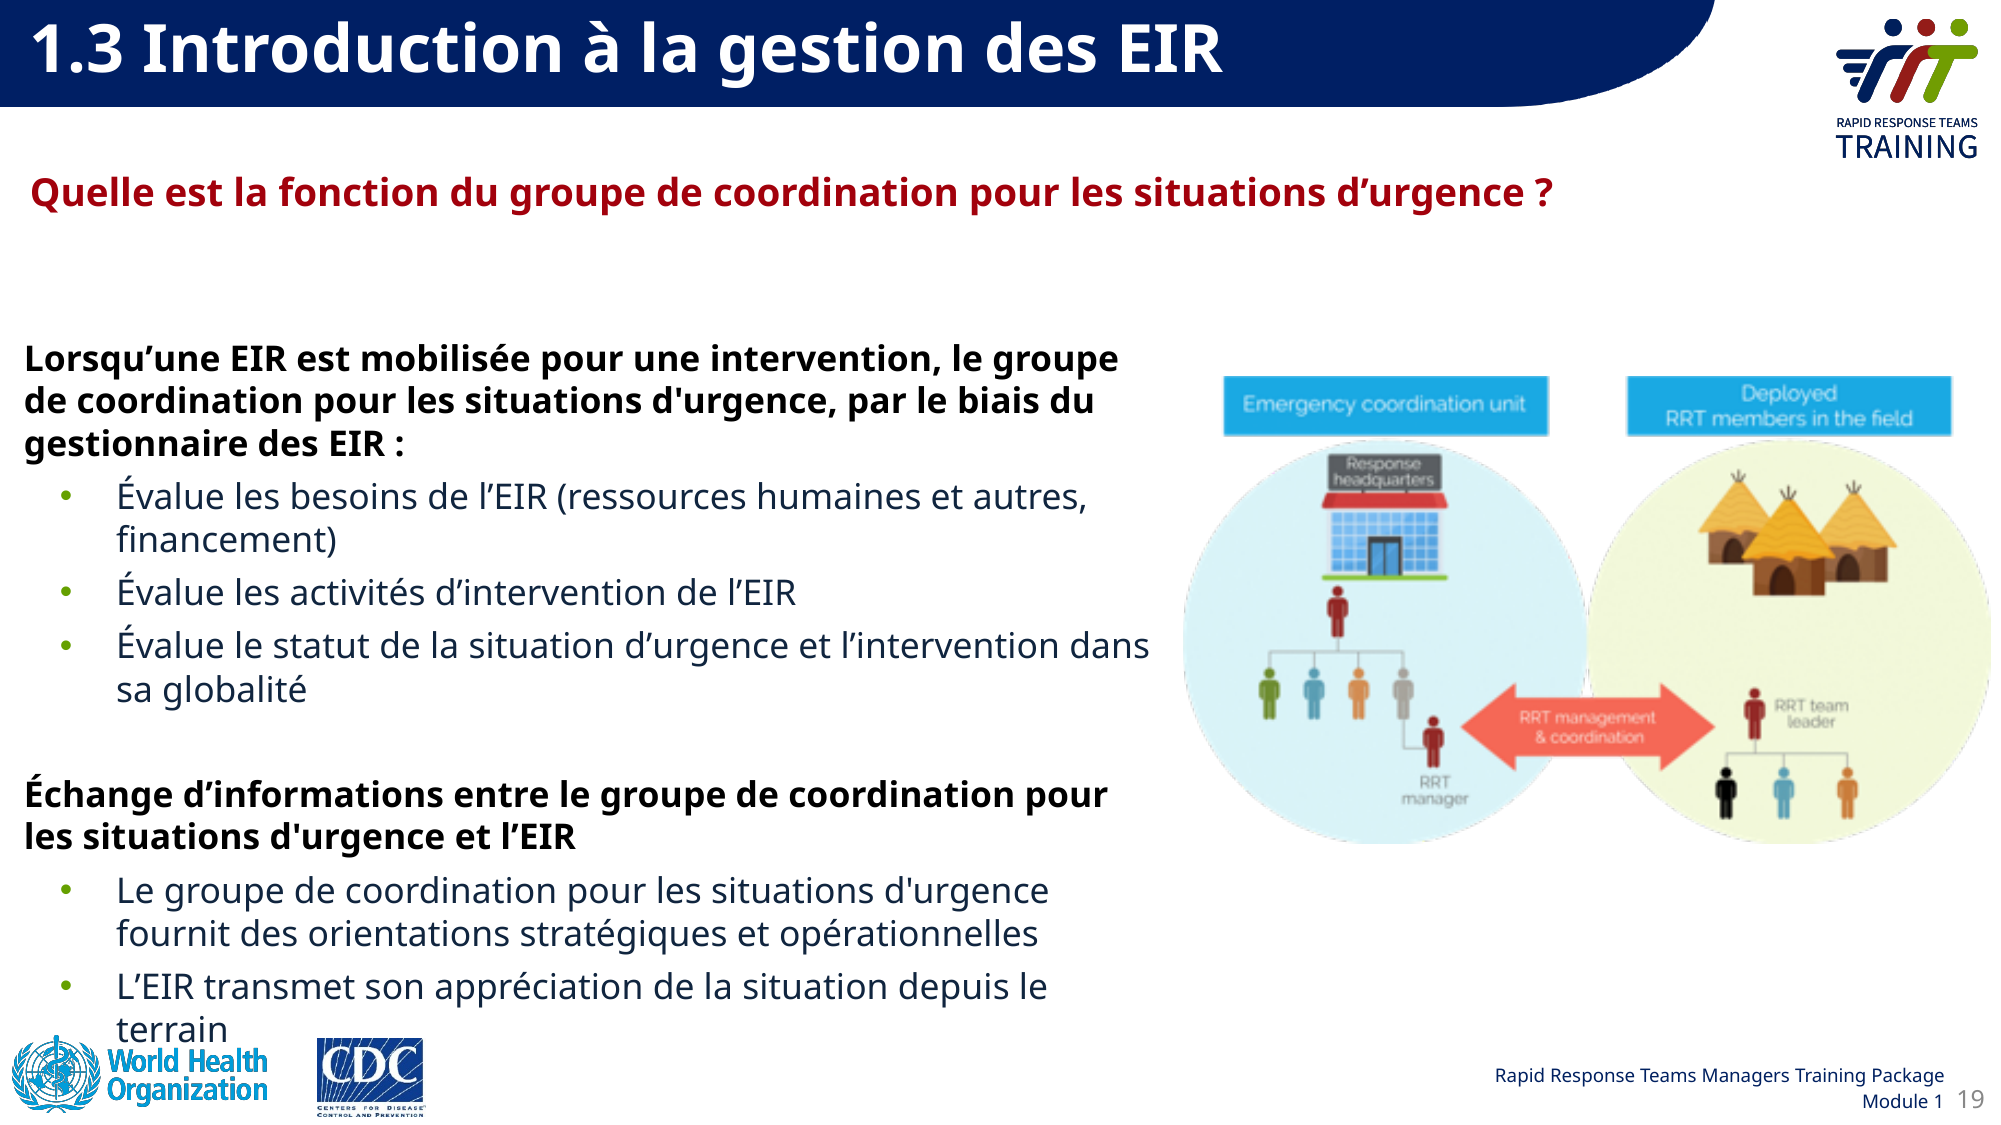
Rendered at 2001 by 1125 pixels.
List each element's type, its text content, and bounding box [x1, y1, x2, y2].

picture [163, 1050, 173, 1062]
picture [24, 1054, 36, 1087]
picture [0, 0, 1717, 107]
picture [194, 1050, 200, 1058]
picture [34, 1054, 43, 1078]
picture [133, 1050, 157, 1060]
picture [113, 1050, 117, 1061]
picture [124, 1050, 128, 1060]
picture [22, 1062, 26, 1077]
picture [46, 1056, 54, 1062]
text_box Lorsquʼune EIR est mobilisée pour une intervention, le groupe de coordination pour les situations d'urgence, par le biais du gestionnaire des EIR : Évalue les besoins de lʼEIR (ressources humaines et autres, financement) Évalue les activités dʼintervention de lʼEIR Évalue le statut de la situation dʼurgence et lʼintervention dans sa globalité Échange dʼinformations entre le groupe de coordination pour les situations d'urgence et lʼEIR Le groupe de coordination pour les situations d'urgence fournit des orientations stratégiques et opérationnelles LʼEIR transmet son appréciation de la situation depuis le terrain [22, 324, 1160, 1050]
text_box 1.3 Introduction à la gestion des EIR [22, 7, 1534, 110]
picture [40, 1062, 47, 1070]
picture [30, 1083, 37, 1091]
picture [64, 1050, 267, 1113]
title Quelle est la fonction du groupe de coordination pour les situations d’urgence ? [21, 145, 1690, 237]
text_box 19 [1557, 1075, 1993, 1121]
picture [258, 1050, 267, 1056]
picture [12, 1083, 48, 1113]
picture [317, 1050, 426, 1117]
picture [1183, 375, 1991, 844]
picture [12, 1035, 22, 1068]
picture [36, 1088, 78, 1105]
picture [50, 1108, 62, 1113]
picture [1835, 19, 1978, 167]
picture [71, 1053, 90, 1091]
